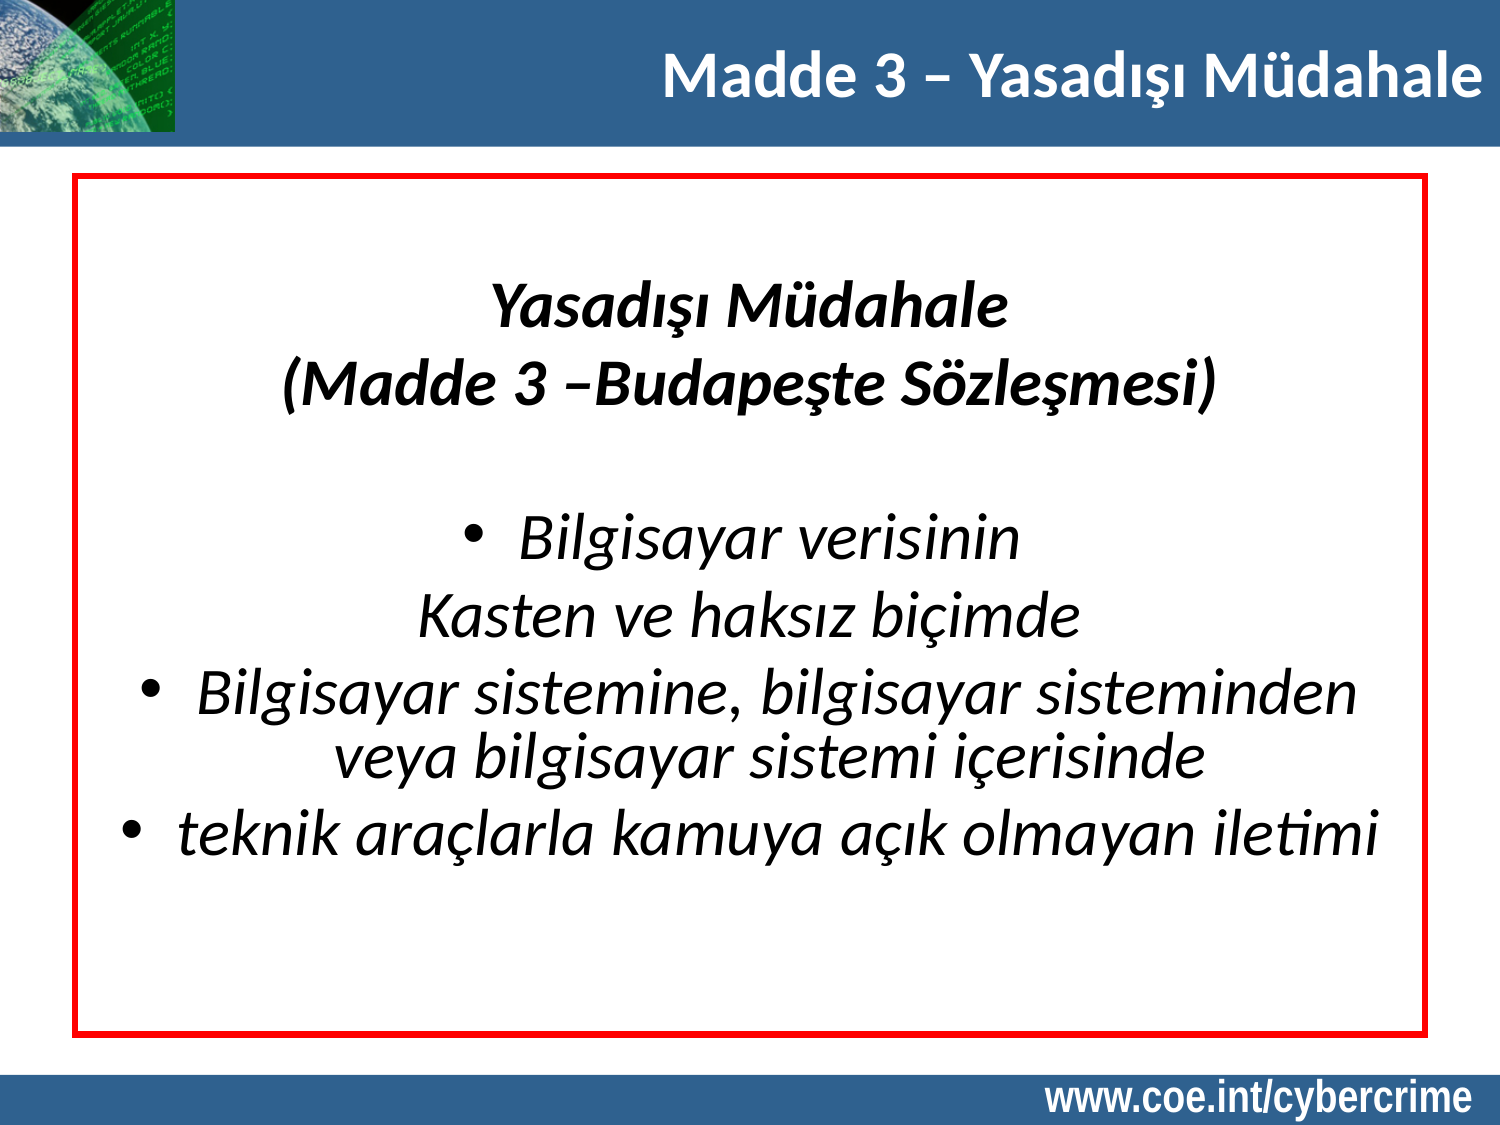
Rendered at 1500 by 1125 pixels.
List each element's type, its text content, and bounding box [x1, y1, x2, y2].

text_box www.coe.int/cybercrime [1030, 1059, 1500, 1125]
picture [0, 0, 175, 132]
text_box Madde 3 – Yasadışı Müdahale [0, 0, 1500, 149]
text_box [0, 1073, 1030, 1125]
text_box Yasadışı Müdahale (Madde 3 –Budapeşte Sözleşmesi) Bilgisayar verisinin Kasten ve haksız biçimde Bilgisayar sistemine, bilgisayar sisteminden veya bilgisayar sistemi içerisinde teknik araçlarla kamuya açık olmayan iletimi [74, 175, 1425, 1035]
